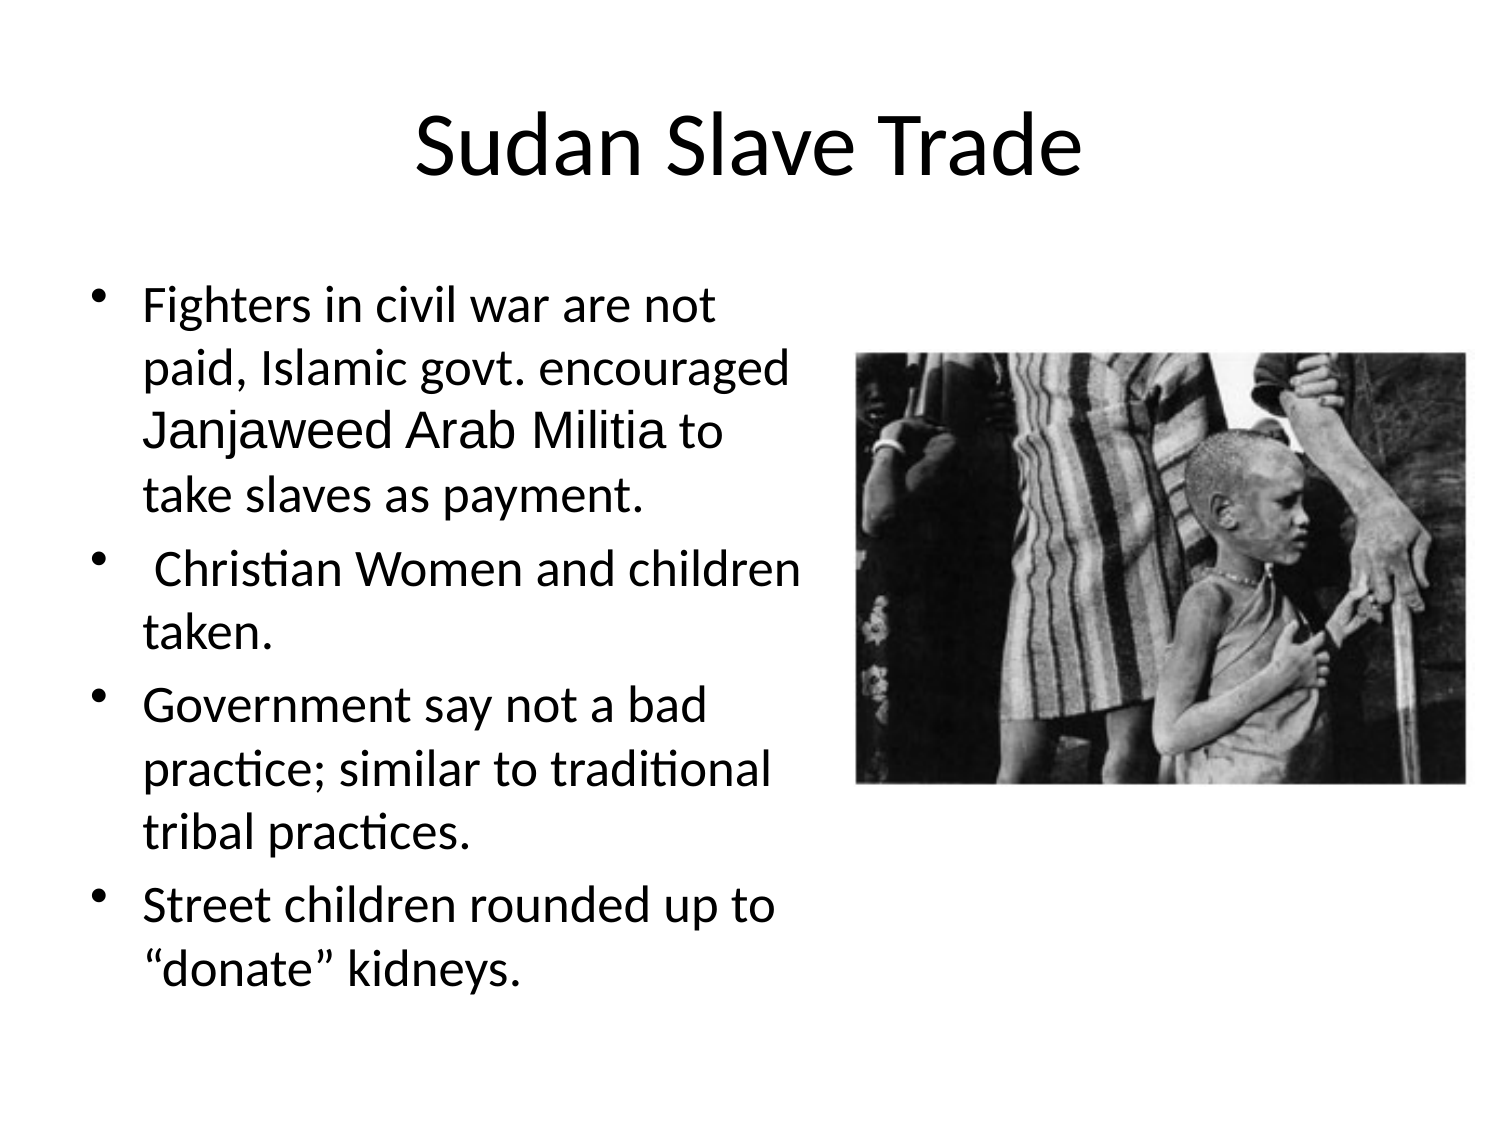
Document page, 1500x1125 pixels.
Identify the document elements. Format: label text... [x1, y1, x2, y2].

title Sudan Slave Trade [75, 45, 1425, 233]
picture [837, 349, 1476, 787]
list Fighters in civil war are not paid, Islamic govt. encouraged Janjaweed Arab Militia to take slaves as payment. Christian Women and children taken. Government say not a bad practice; similar to traditional tribal practices. Street children rounded up to “donate” kidneys. [75, 262, 838, 1005]
